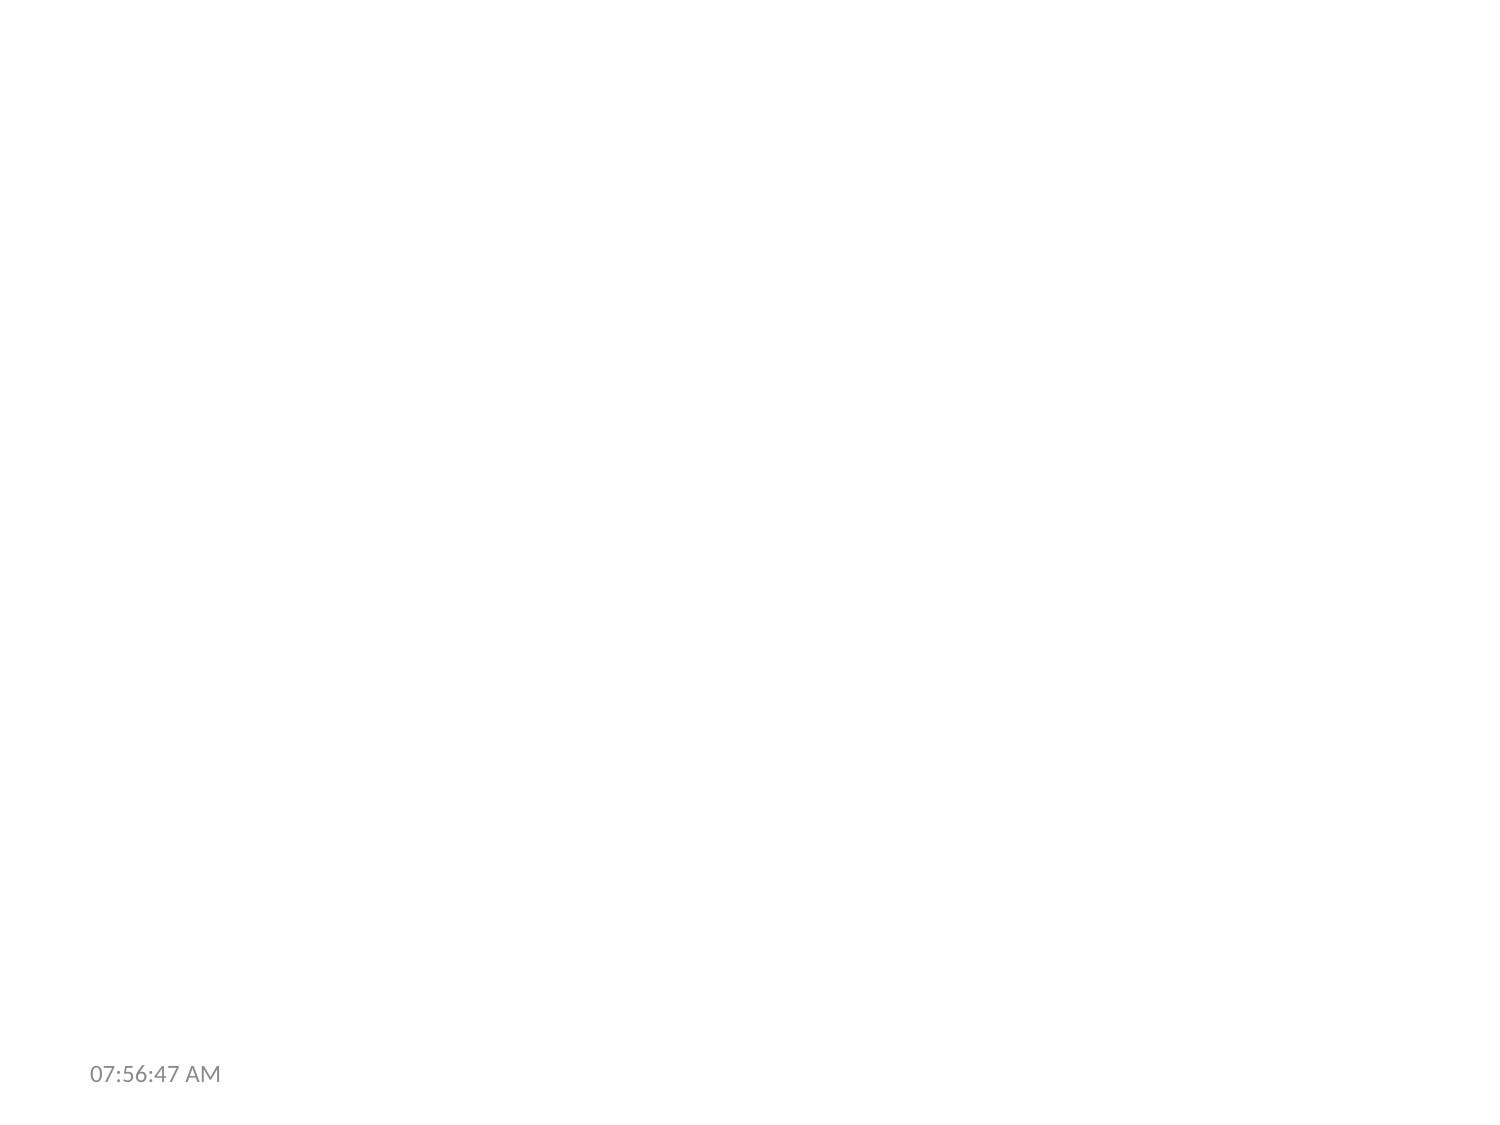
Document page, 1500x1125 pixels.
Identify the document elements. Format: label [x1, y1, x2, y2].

slide_number [75, 1042, 425, 1103]
